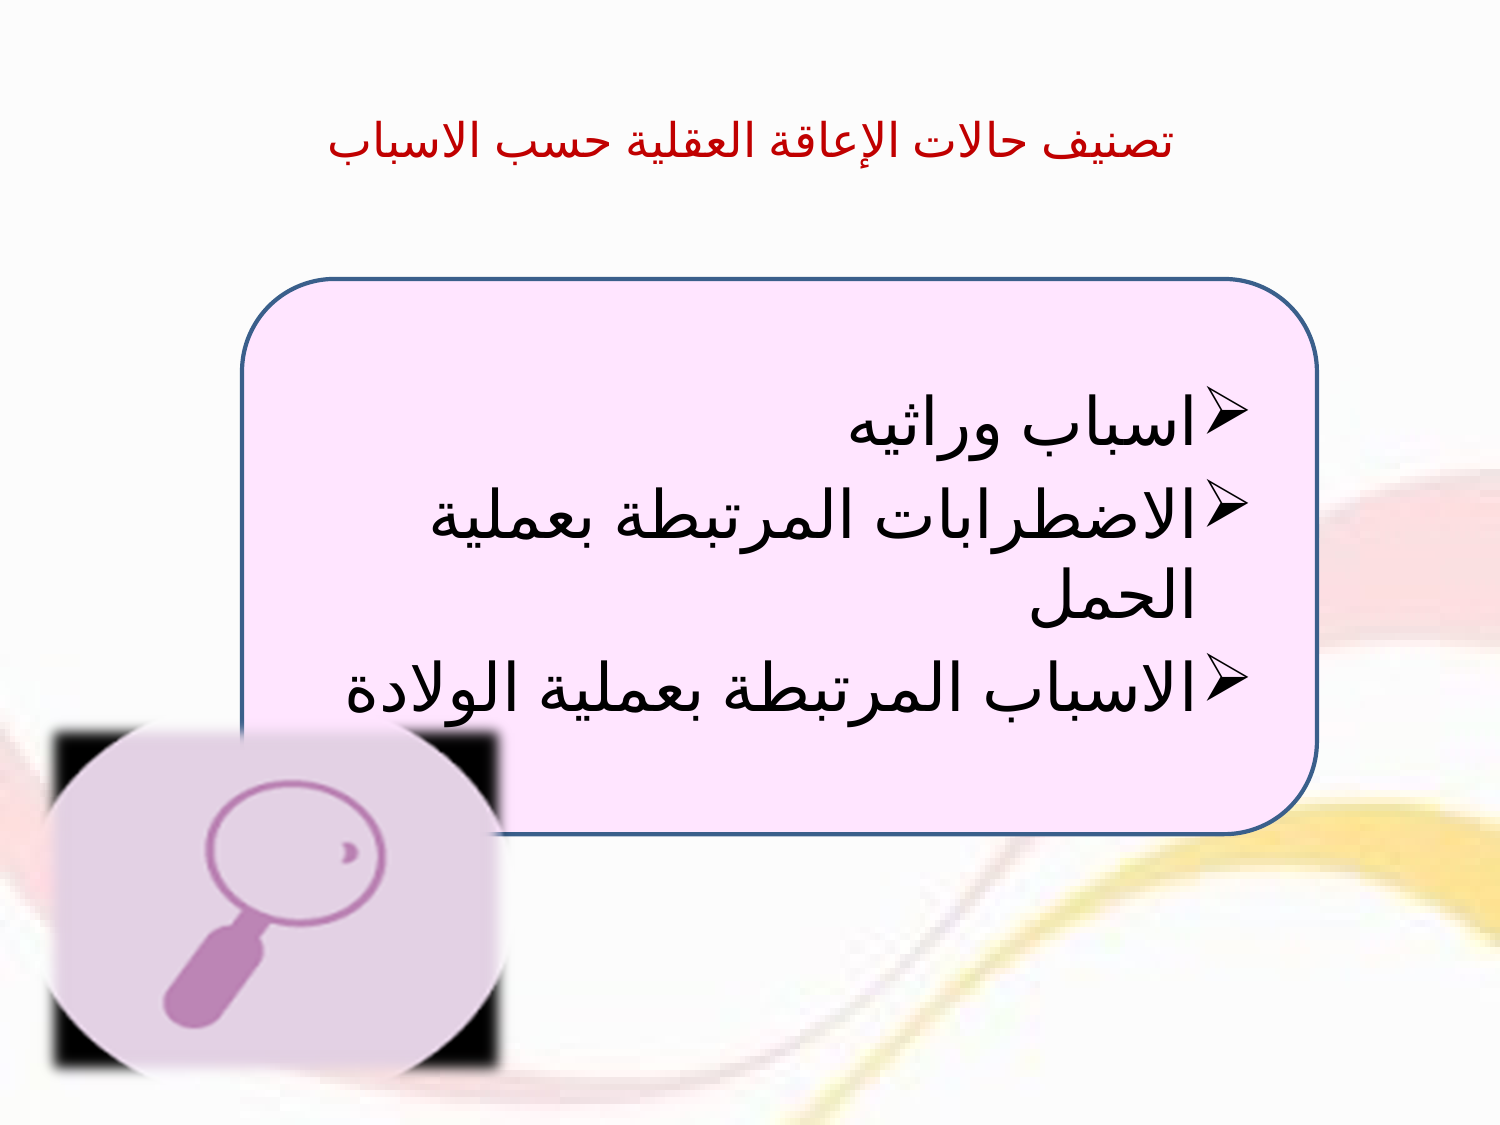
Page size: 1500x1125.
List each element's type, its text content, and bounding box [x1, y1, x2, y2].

text_box [239, 276, 1320, 837]
text_box اسباب وراثيه الاضطرابات المرتبطة بعملية الحمل الاسباب المرتبطة بعملية الولادة [324, 371, 1270, 733]
picture [0, 0, 1500, 1125]
title تصنيف حالات الإعاقة العقلية حسب الاسباب [76, 101, 1427, 232]
